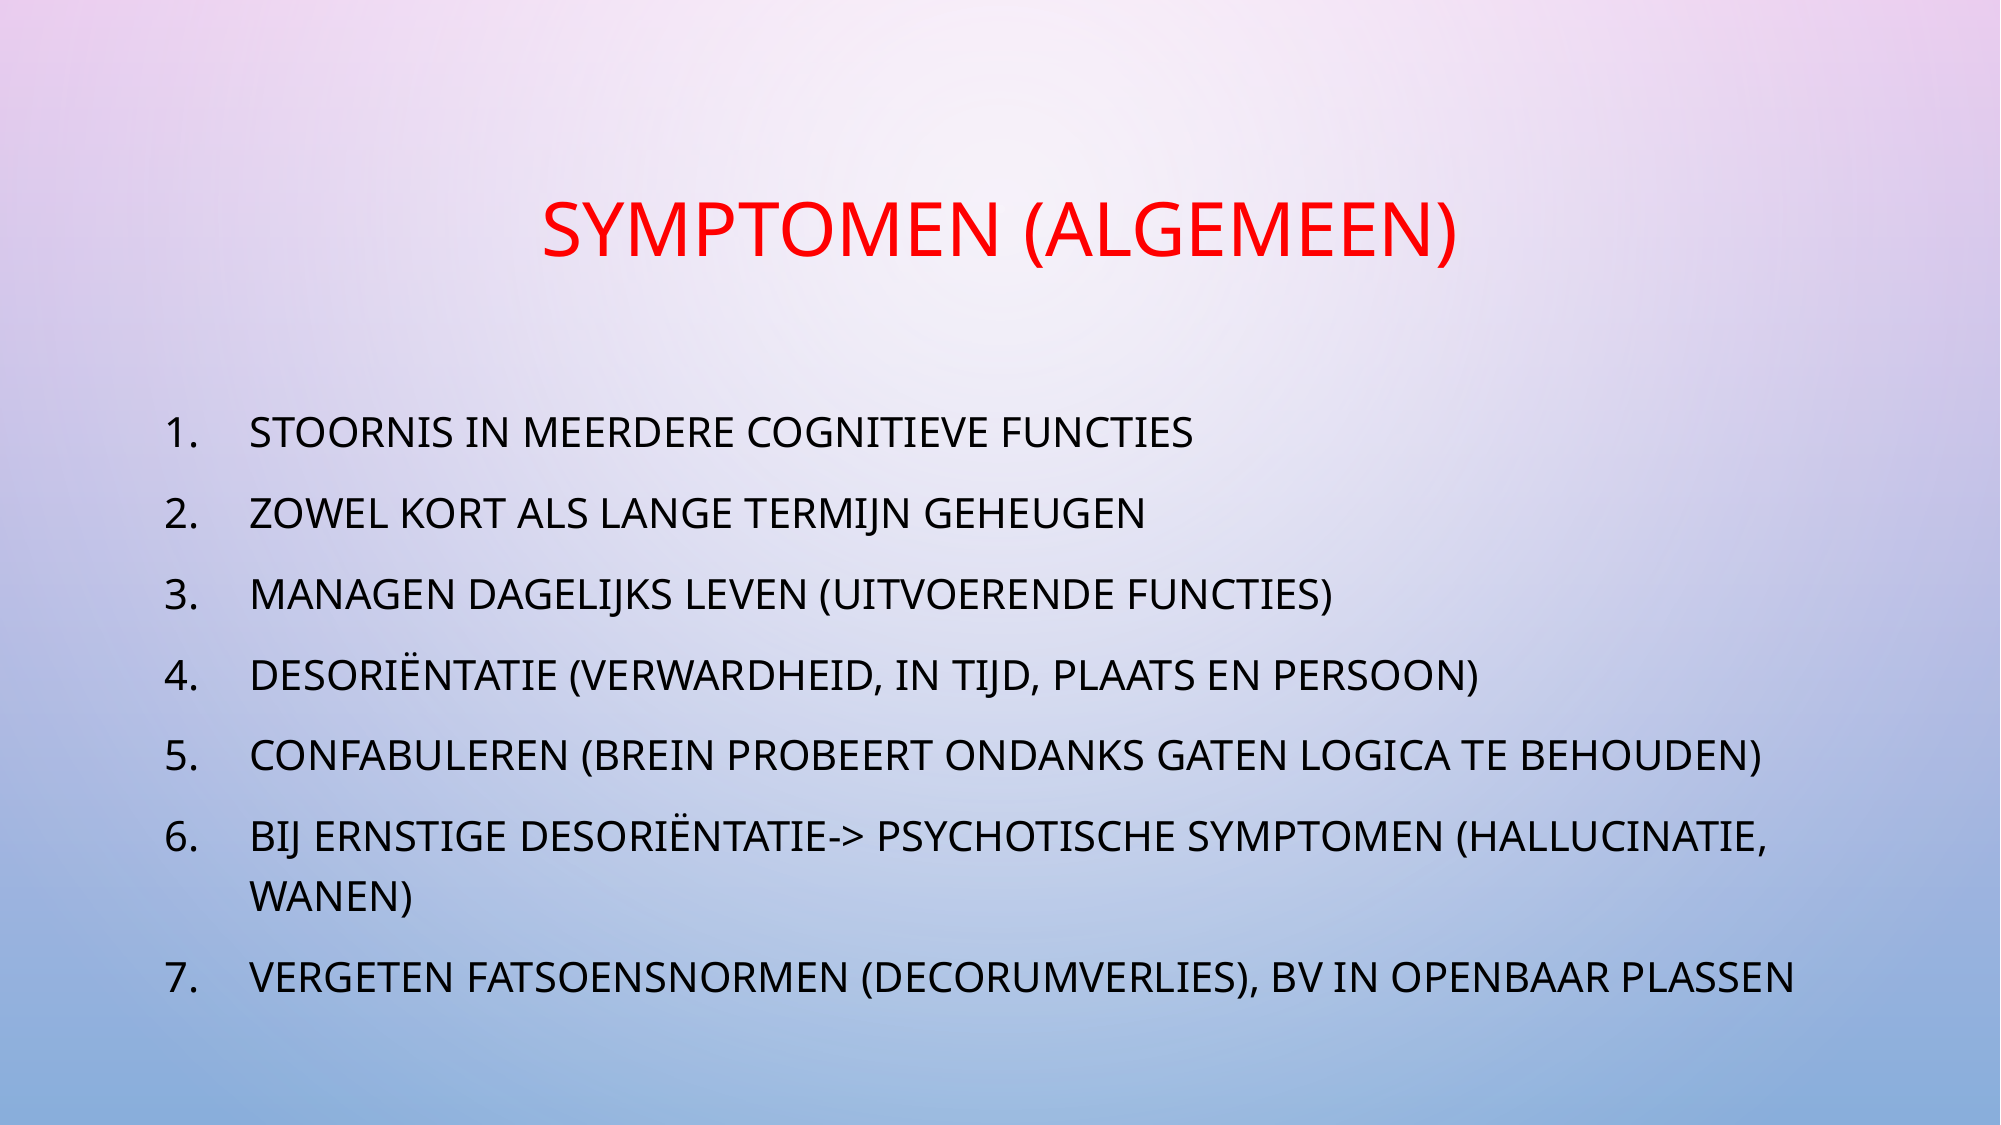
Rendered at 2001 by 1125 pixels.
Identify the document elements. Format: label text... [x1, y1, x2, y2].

list Stoornis in meerdere cognitieve functies Zowel kort als lange termijn geheugen Managen dagelijks leven (uitvoerende functies) Desoriëntatie (verwardheid, in tijd, plaats en persoon) Confabuleren (brein probeert ondanks gaten logica te behouden) Bij ernstige desoriëntatie-> psychotische symptomen (hallucinatie, wanen) Vergeten fatsoensnormen (decorumverlies), bv in openbaar plassen [149, 388, 1851, 950]
text_box [0, 0, 2000, 615]
title Symptomen (algemeen) [149, 101, 1851, 364]
